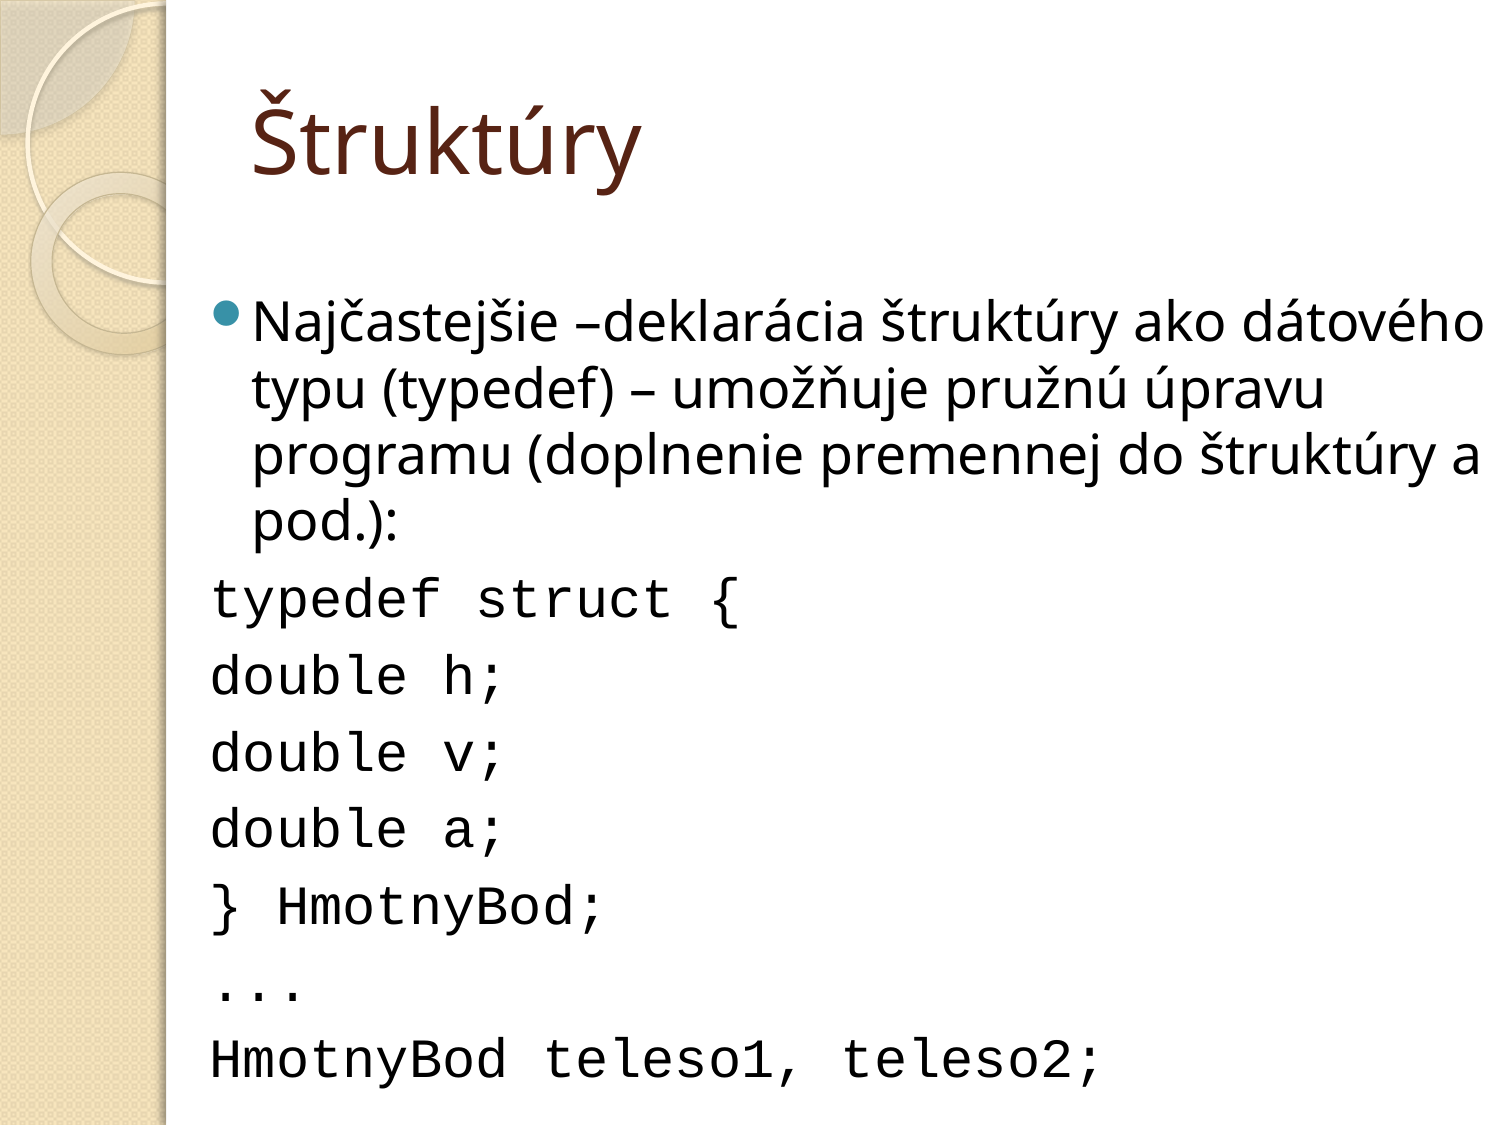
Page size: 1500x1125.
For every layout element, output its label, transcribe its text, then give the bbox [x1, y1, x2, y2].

title Štruktúry [235, 45, 1466, 233]
list Najčastejšie –deklarácia štruktúry ako dátového typu (typedef) – umožňuje pružnú úpravu programu (doplnenie premennej do štruktúry a pod.): typedef struct { double h; double v; double a; } HmotnyBod; ... HmotnyBod teleso1, teleso2; [183, 278, 1500, 1100]
